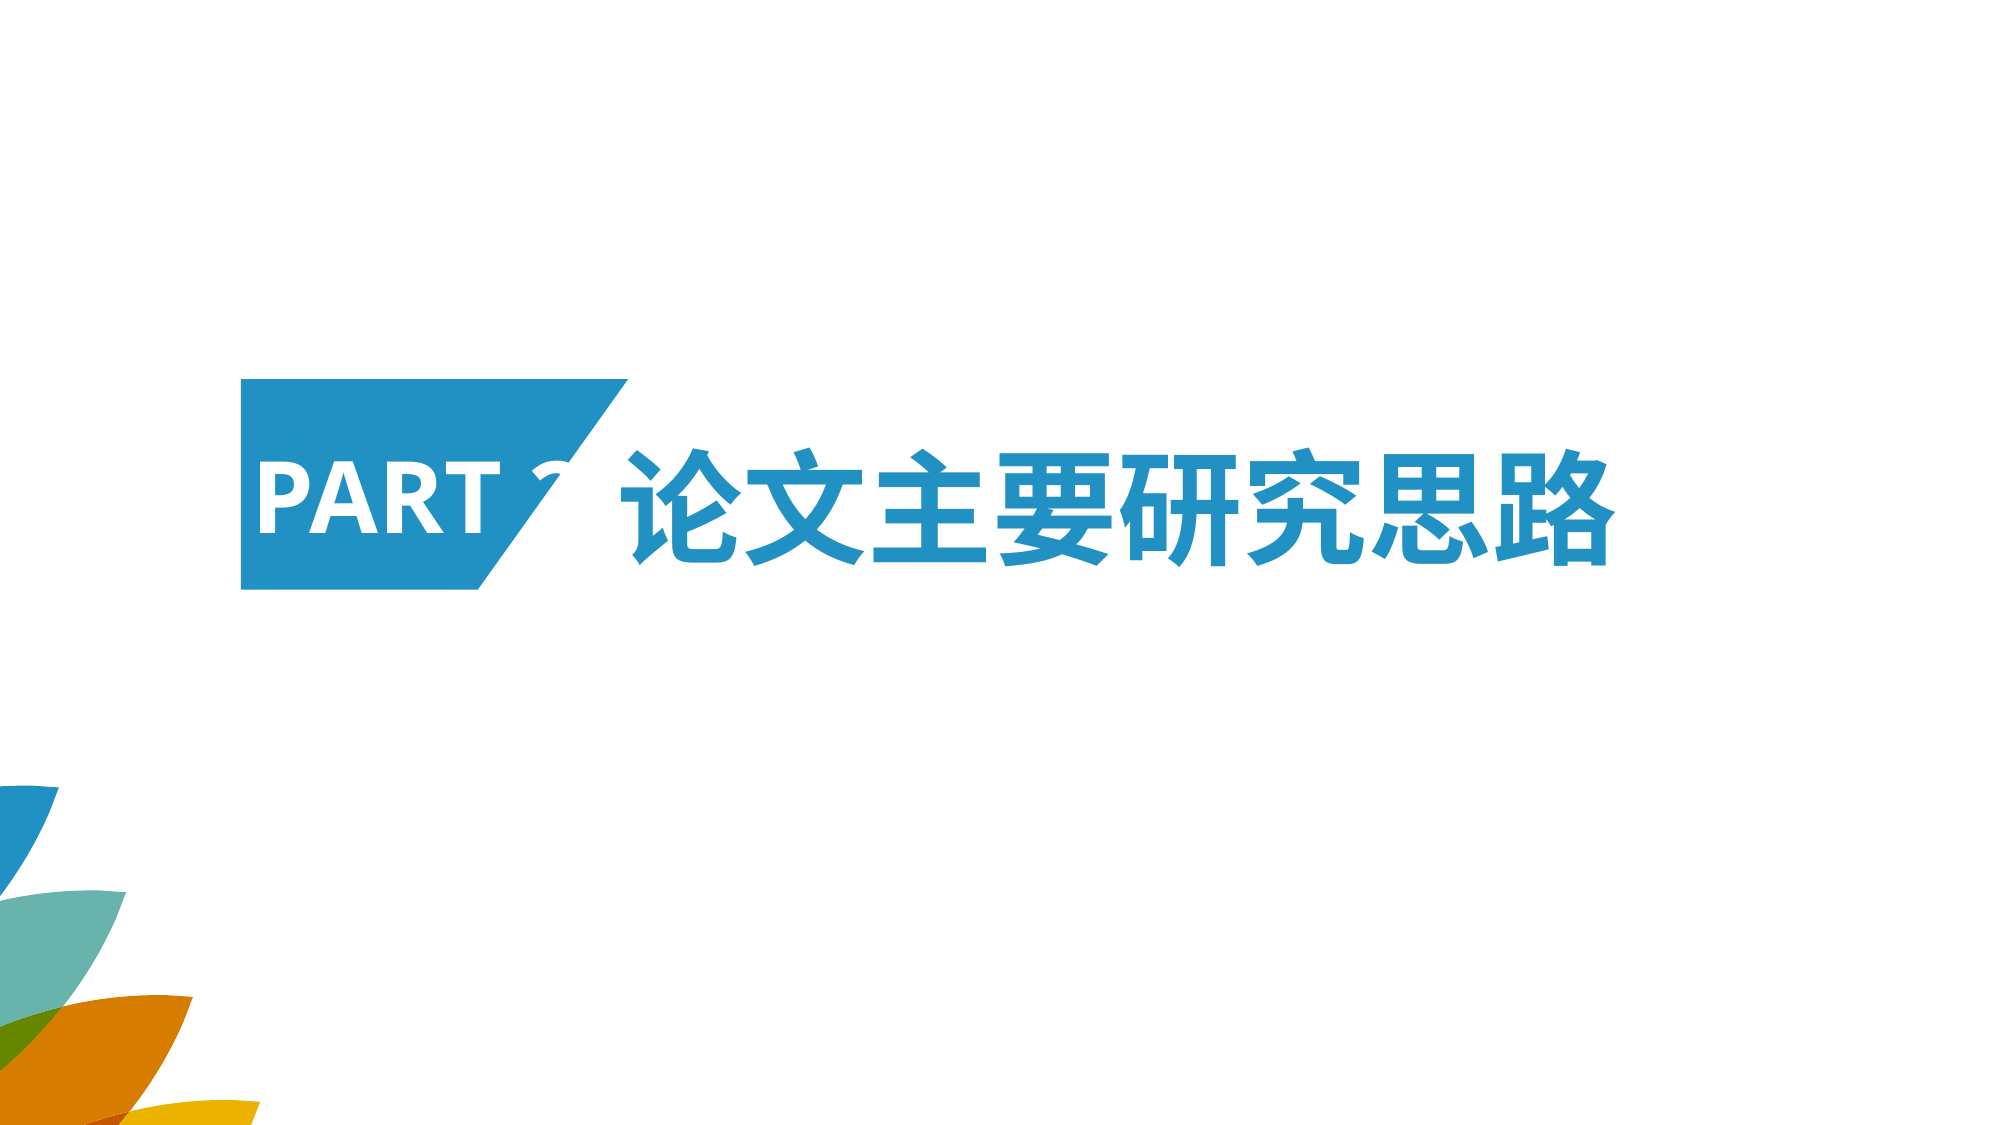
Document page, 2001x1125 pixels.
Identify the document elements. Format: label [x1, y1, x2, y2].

text_box [236, 379, 1789, 590]
text_box [0, 845, 310, 1125]
